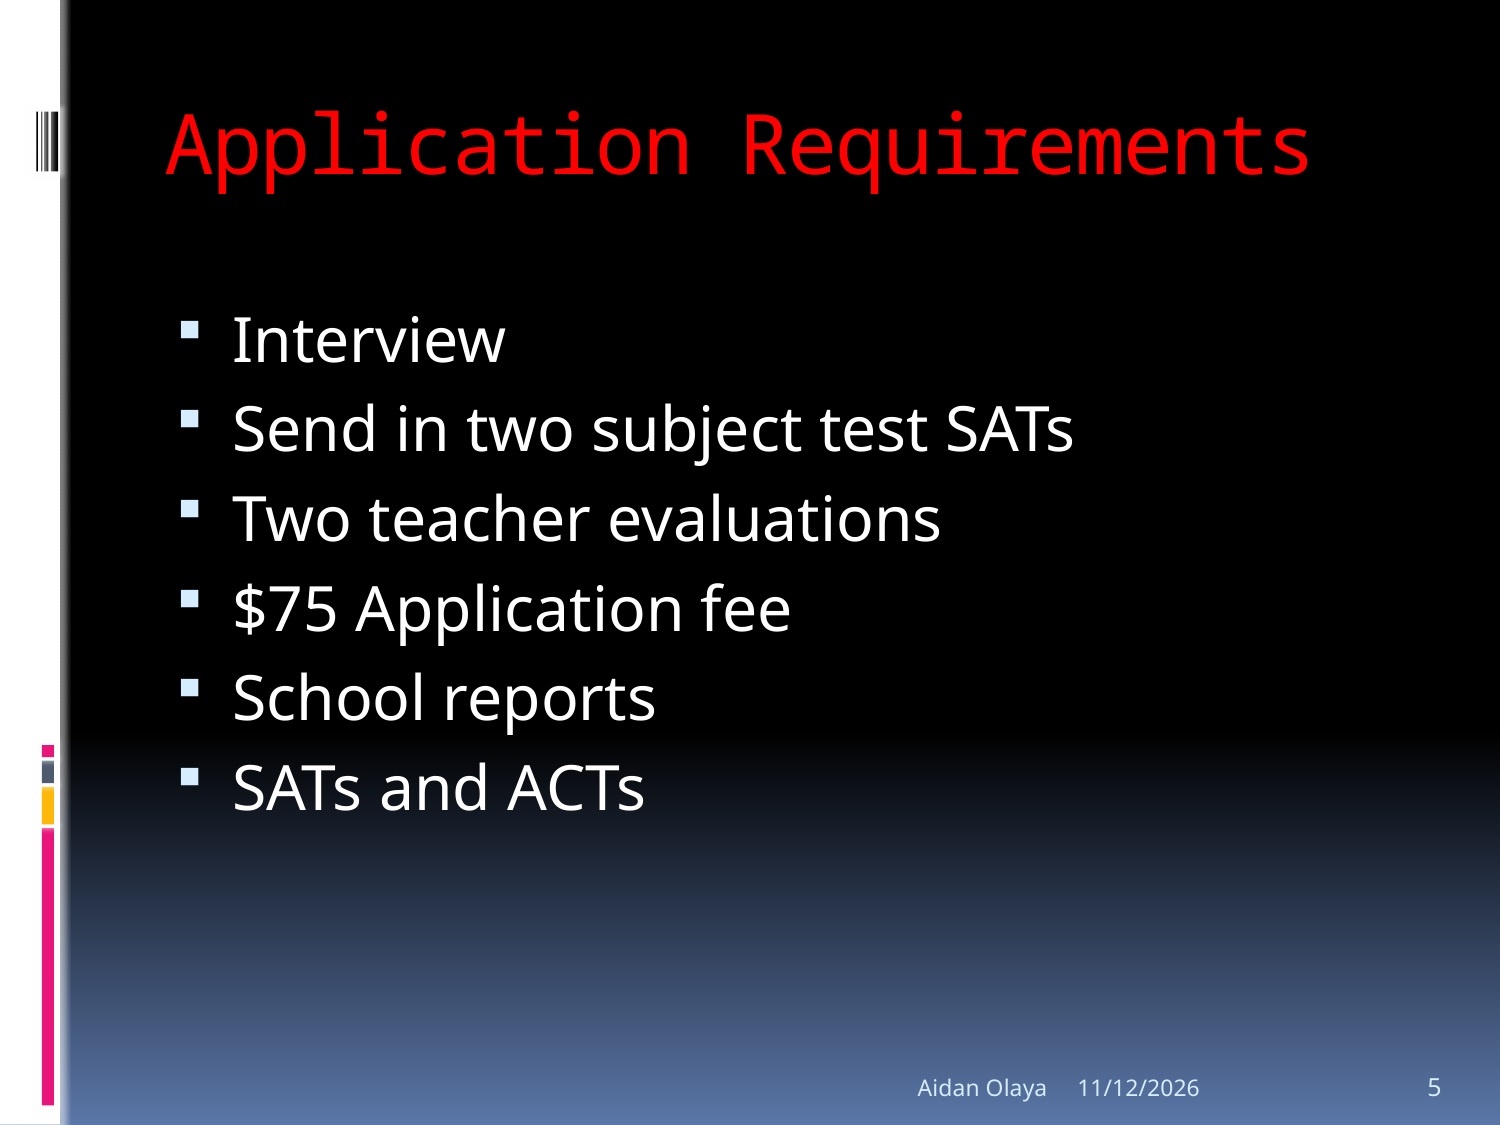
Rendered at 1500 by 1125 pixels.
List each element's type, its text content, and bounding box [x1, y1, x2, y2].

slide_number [1063, 1052, 1412, 1113]
footer Aidan Olaya [150, 1052, 1063, 1113]
list Interview Send in two subject test SATs Two teacher evaluations $75 Application fee School reports SATs and ACTs [150, 292, 1425, 1043]
slide_number 5 [1412, 1052, 1488, 1113]
title Application Requirements [150, 83, 1425, 234]
